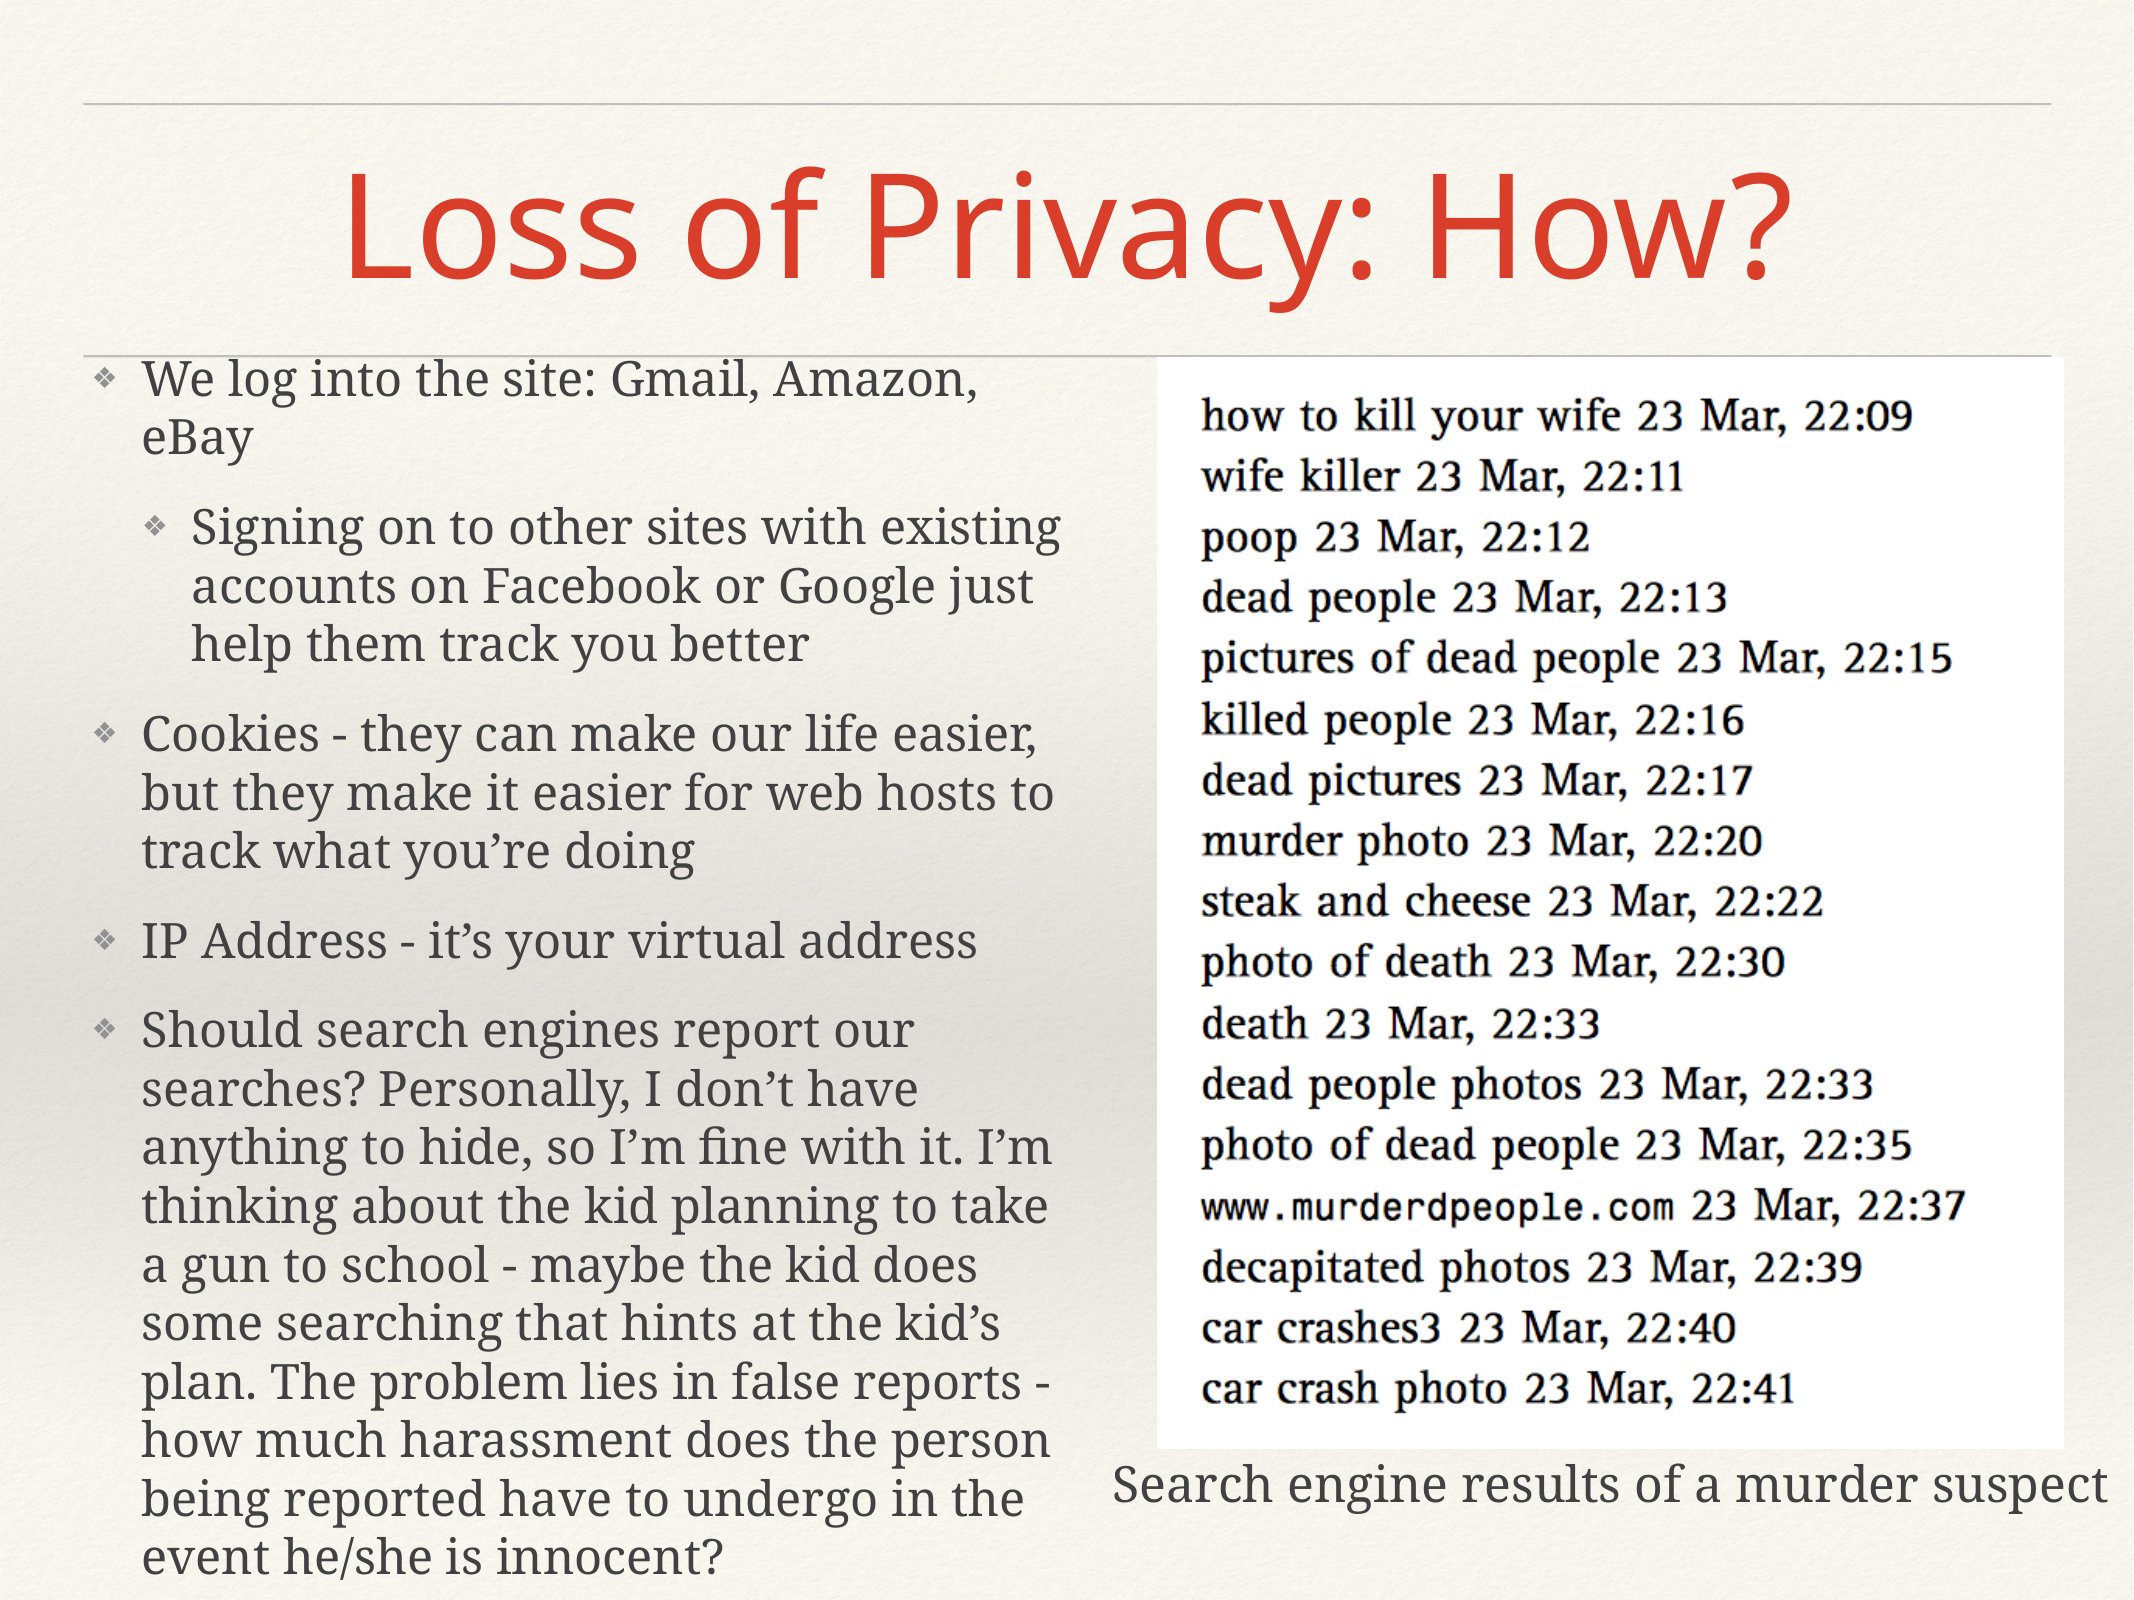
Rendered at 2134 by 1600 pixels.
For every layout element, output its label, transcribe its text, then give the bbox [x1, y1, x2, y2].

title Loss of Privacy: How? [82, 130, 2051, 332]
picture [0, 0, 2134, 1600]
list We log into the site: Gmail, Amazon, eBay Signing on to other sites with existing accounts on Facebook or Google just help them track you better Cookies - they can make our life easier, but they make it easier for web hosts to track what you’re doing IP Address - it’s your virtual address Should search engines report our searches? Personally, I don’t have anything to hide, so I’m fine with it. I’m thinking about the kid planning to take a gun to school - maybe the kid does some searching that hints at the kid’s plan. The problem lies in false reports - how much harassment does the person being reported have to undergo in the event he/she is innocent? [82, 356, 1087, 1576]
text_box Search engine results of a murder suspect [1104, 1444, 2118, 1521]
